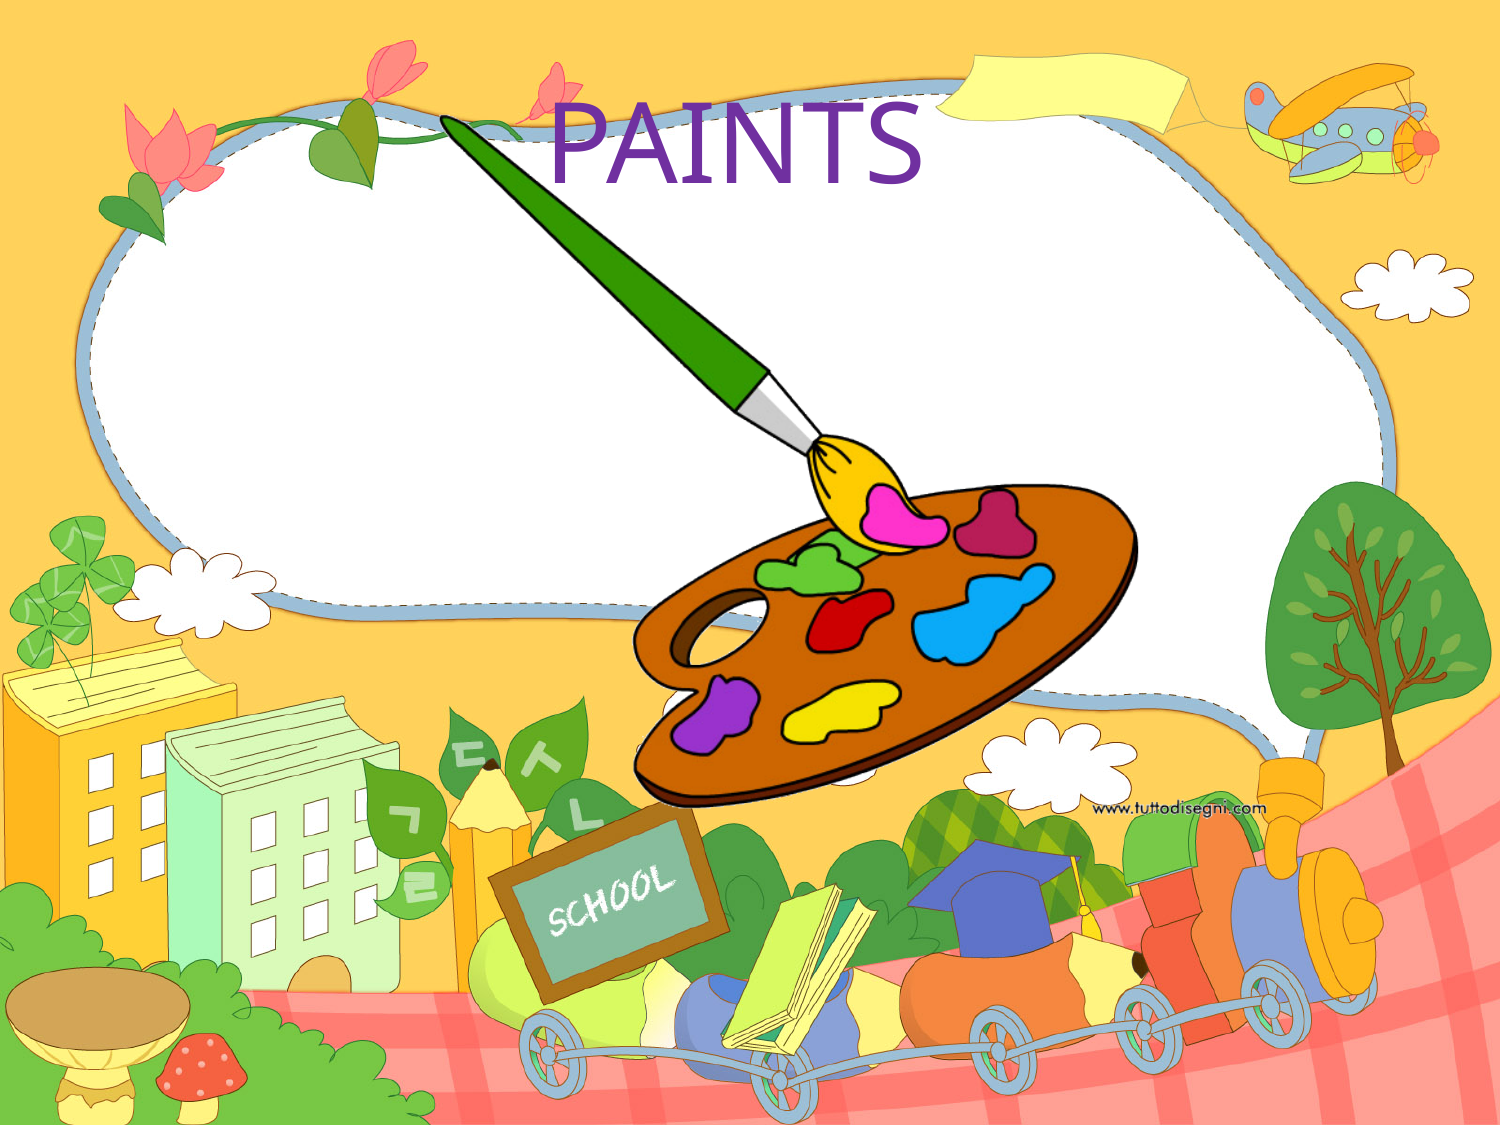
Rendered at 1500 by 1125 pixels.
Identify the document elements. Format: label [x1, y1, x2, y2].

list [398, 93, 1314, 837]
picture [0, 0, 1500, 1125]
